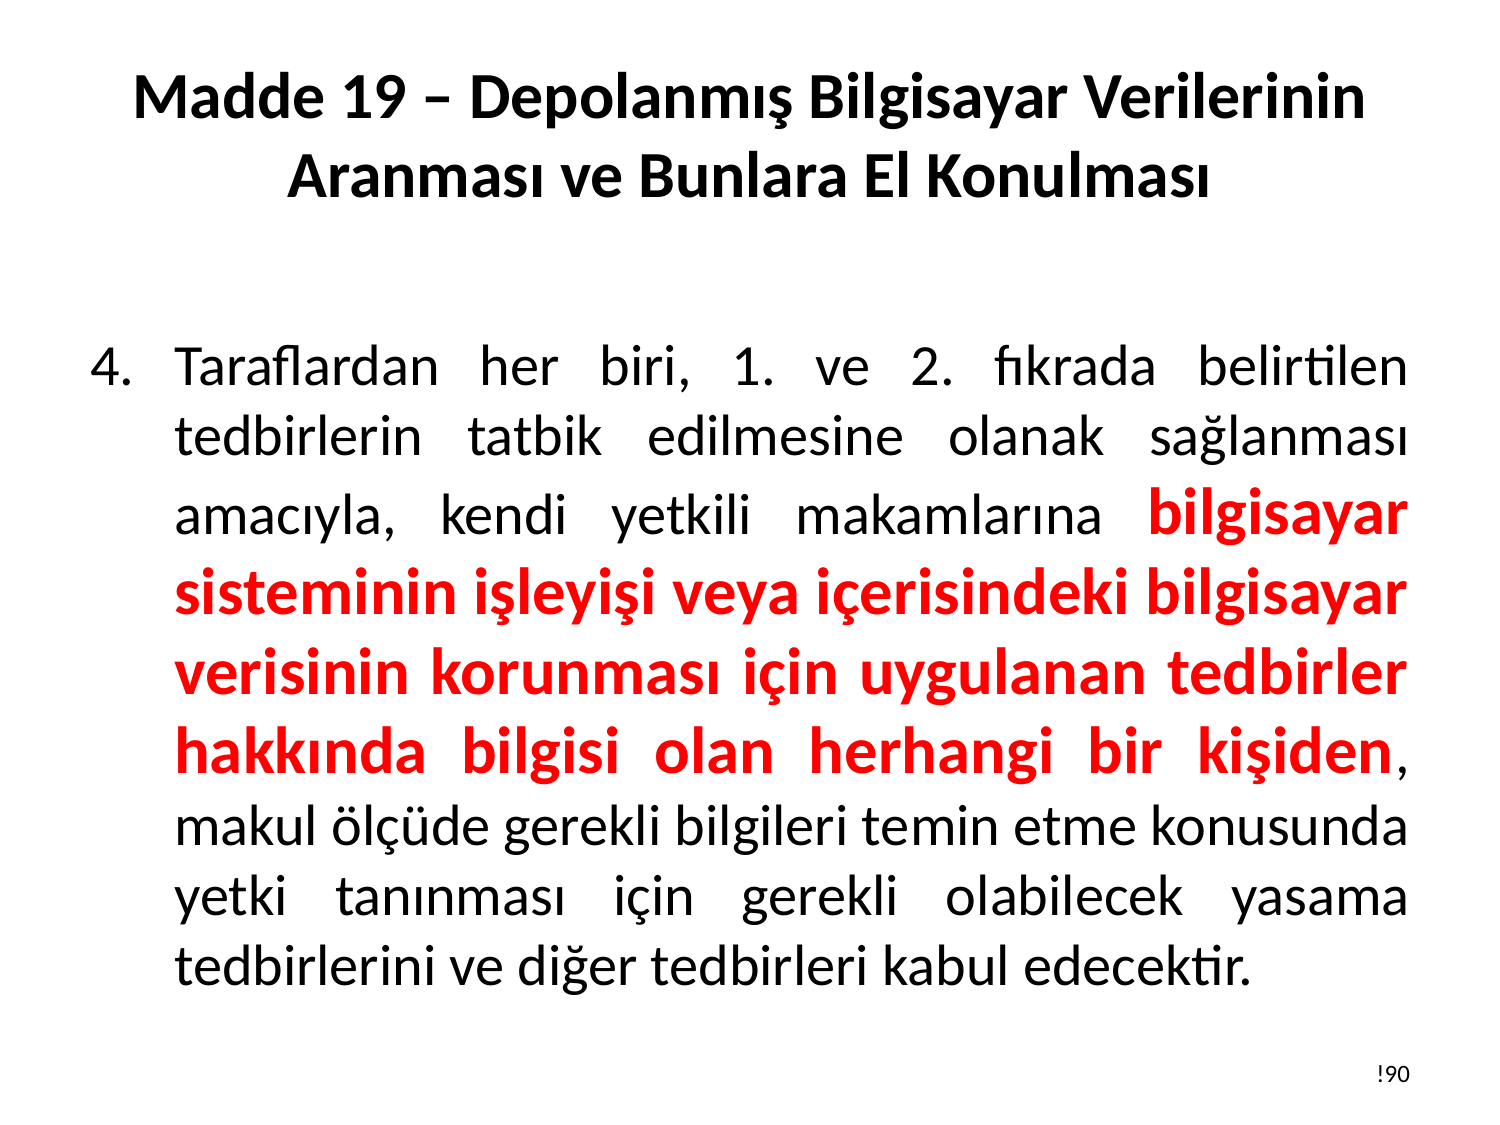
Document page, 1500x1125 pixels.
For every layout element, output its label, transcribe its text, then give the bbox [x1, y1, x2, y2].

title Madde 19 – Depolanmış Bilgisayar Verilerinin Aranması ve Bunlara El Konulması [74, 44, 1426, 220]
list Taraflardan her biri, 1. ve 2. fıkrada belirtilen tedbirlerin tatbik edilmesine olanak sağlanması amacıyla, kendi yetkili makamlarına bilgisayar sisteminin işleyişi veya içerisindeki bilgisayar verisinin korunması için uygulanan tedbirler hakkında bilgisi olan herhangi bir kişiden, makul ölçüde gerekli bilgileri temin etme konusunda yetki tanınması için gerekli olabilecek yasama tedbirlerini ve diğer tedbirleri kabul edecektir. [74, 319, 1426, 1066]
slide_number !90 [1074, 1042, 1425, 1103]
